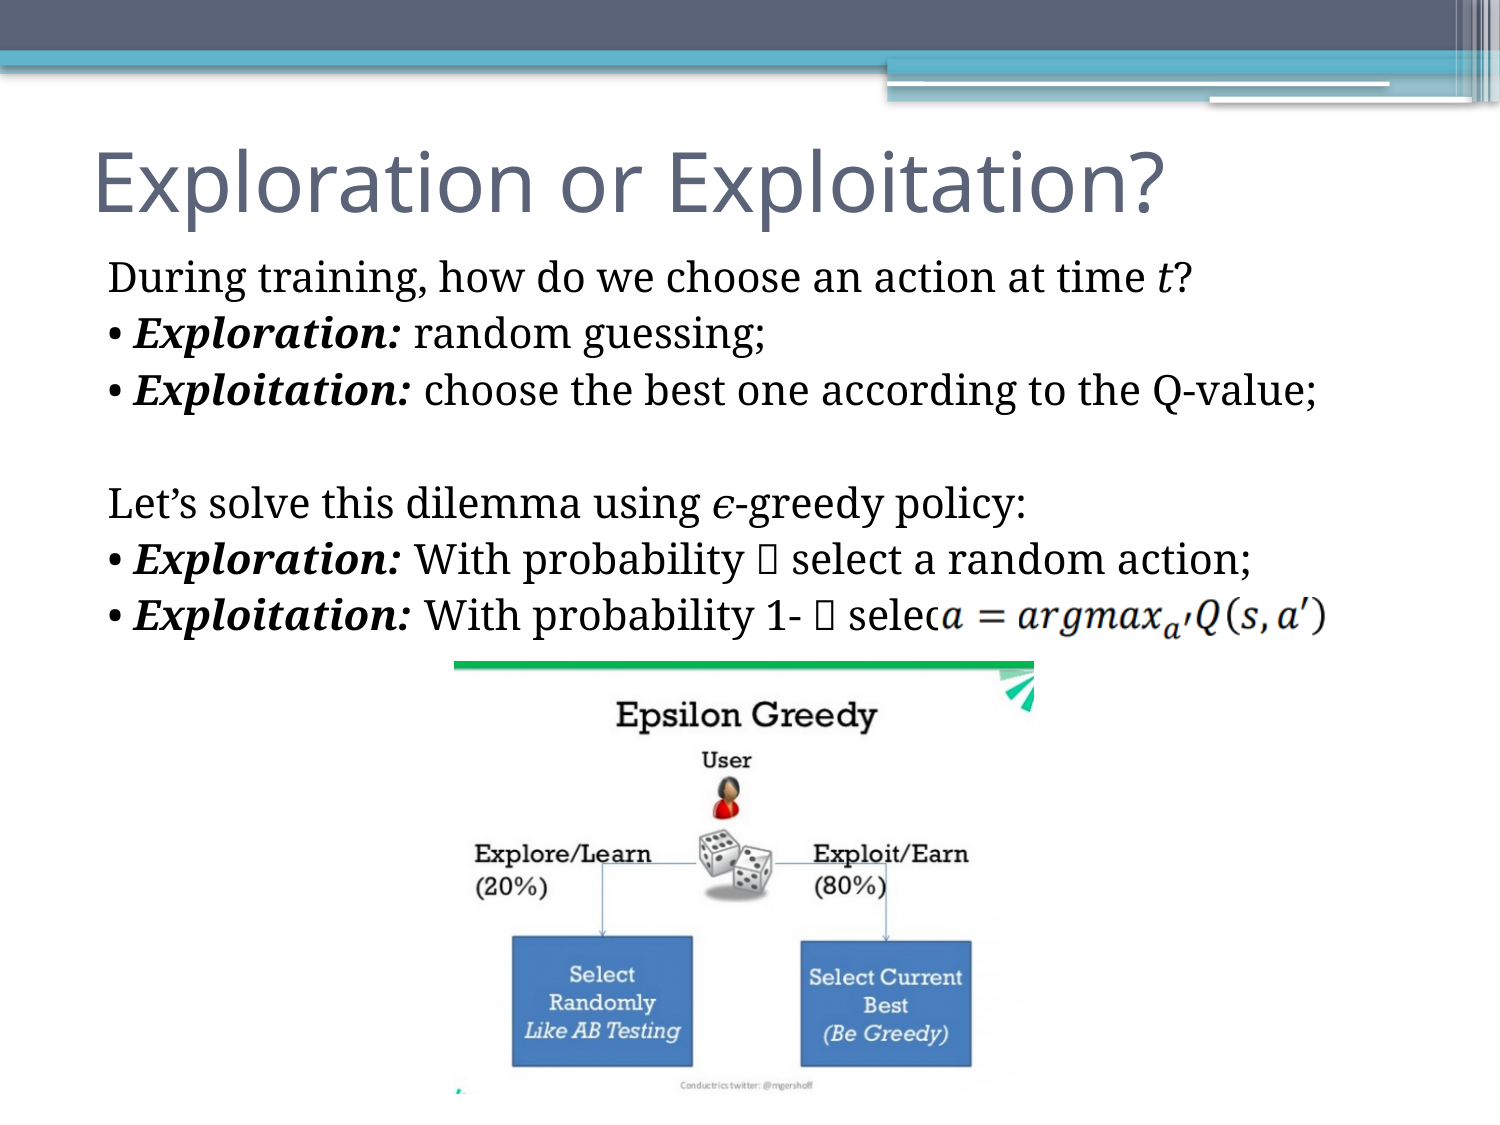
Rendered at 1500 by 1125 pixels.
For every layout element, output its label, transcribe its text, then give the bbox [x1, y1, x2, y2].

list During training, how do we choose an action at time 𝑡? • Exploration: random guessing; • Exploitation: choose the best one according to the Q-value; Let’s solve this dilemma using 𝜖-greedy policy: • Exploration: With probability 𝜖 select a random action; • Exploitation: With probability 1- 𝜖 select [75, 243, 1425, 953]
title Exploration or Exploitation? [76, 92, 1427, 268]
picture [937, 597, 1353, 649]
picture [454, 661, 1034, 1095]
